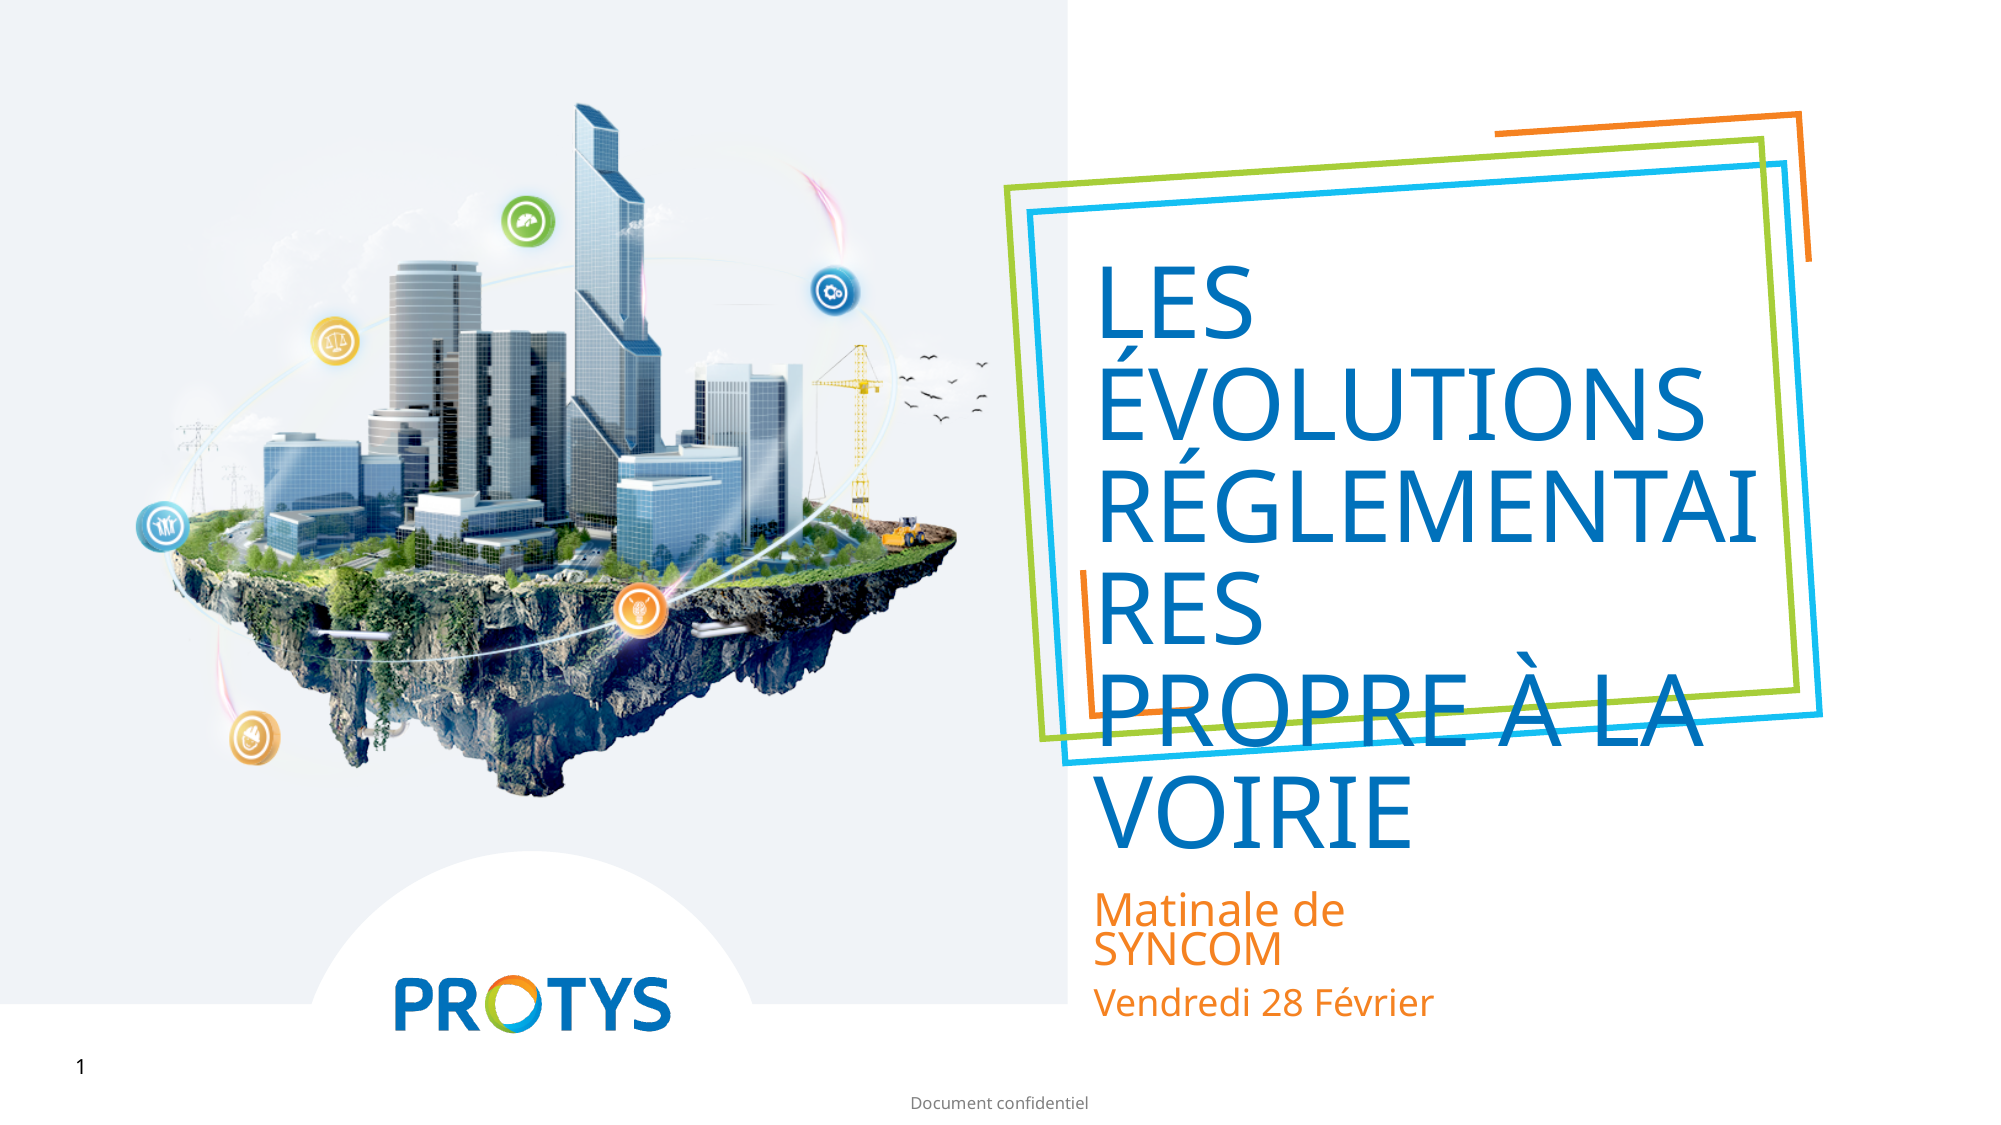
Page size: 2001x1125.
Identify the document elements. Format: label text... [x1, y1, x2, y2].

slide_number 1 [42, 1055, 120, 1078]
picture [392, 973, 672, 1035]
picture [10, 19, 1051, 824]
title Les évolutions réglementaires propre à la voirie [1093, 257, 1791, 670]
subtitle Matinale de SYNCOM Vendredi 28 Février [1093, 895, 1526, 987]
